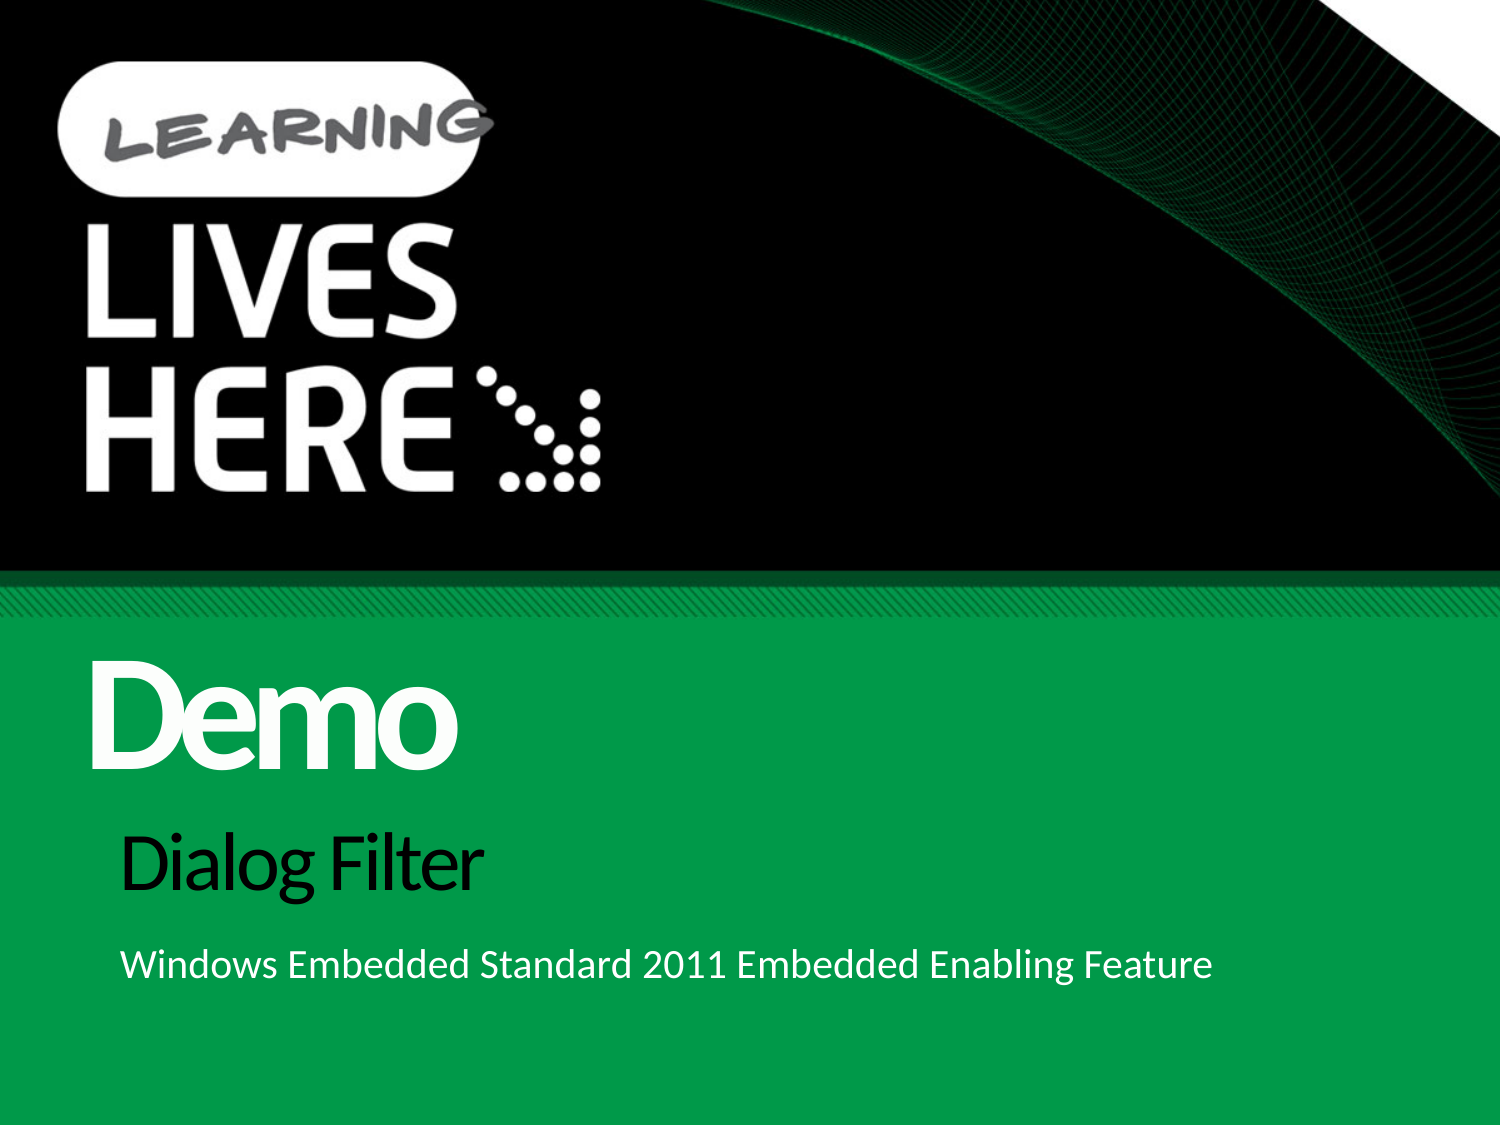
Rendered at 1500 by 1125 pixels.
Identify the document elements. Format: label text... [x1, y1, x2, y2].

list Demo [83, 625, 1344, 800]
picture [0, 0, 1500, 1125]
subtitle Windows Embedded Standard 2011 Embedded Enabling Feature [119, 942, 1236, 1019]
title Dialog Filter [119, 818, 1375, 943]
